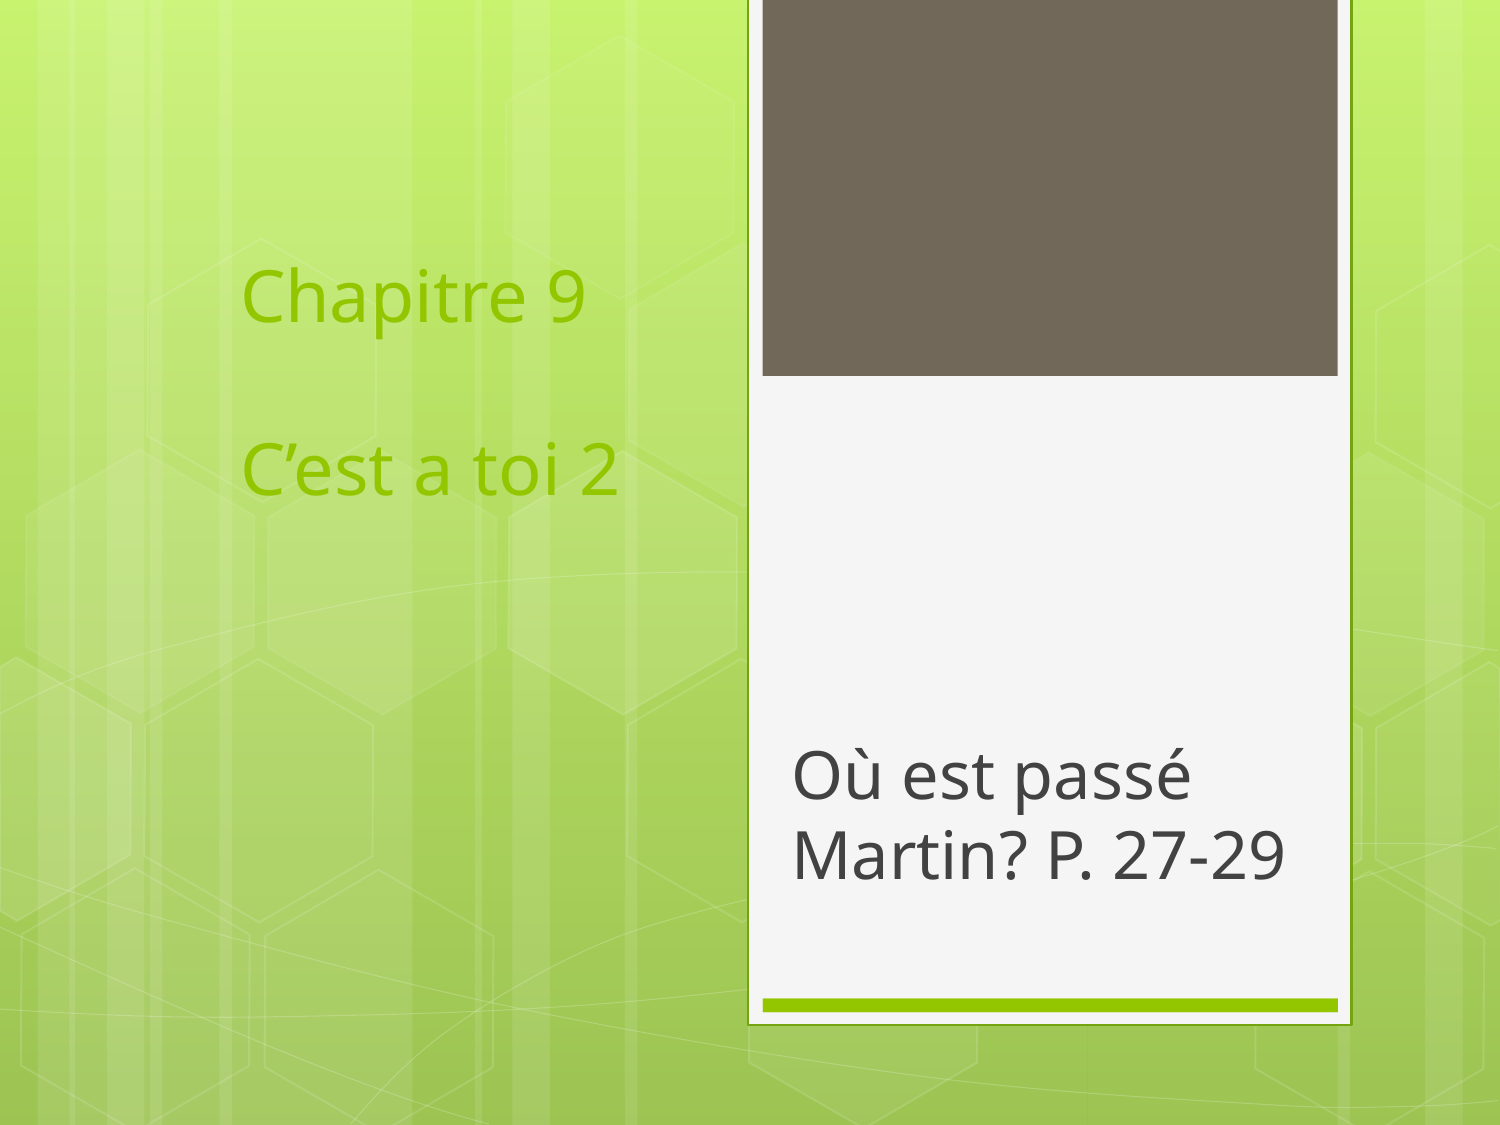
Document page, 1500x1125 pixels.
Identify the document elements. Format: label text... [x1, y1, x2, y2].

title Chapitre 9 C’est a toi 2 [225, 242, 1275, 518]
subtitle Où est passé Martin? P. 27-29 [776, 725, 1320, 933]
